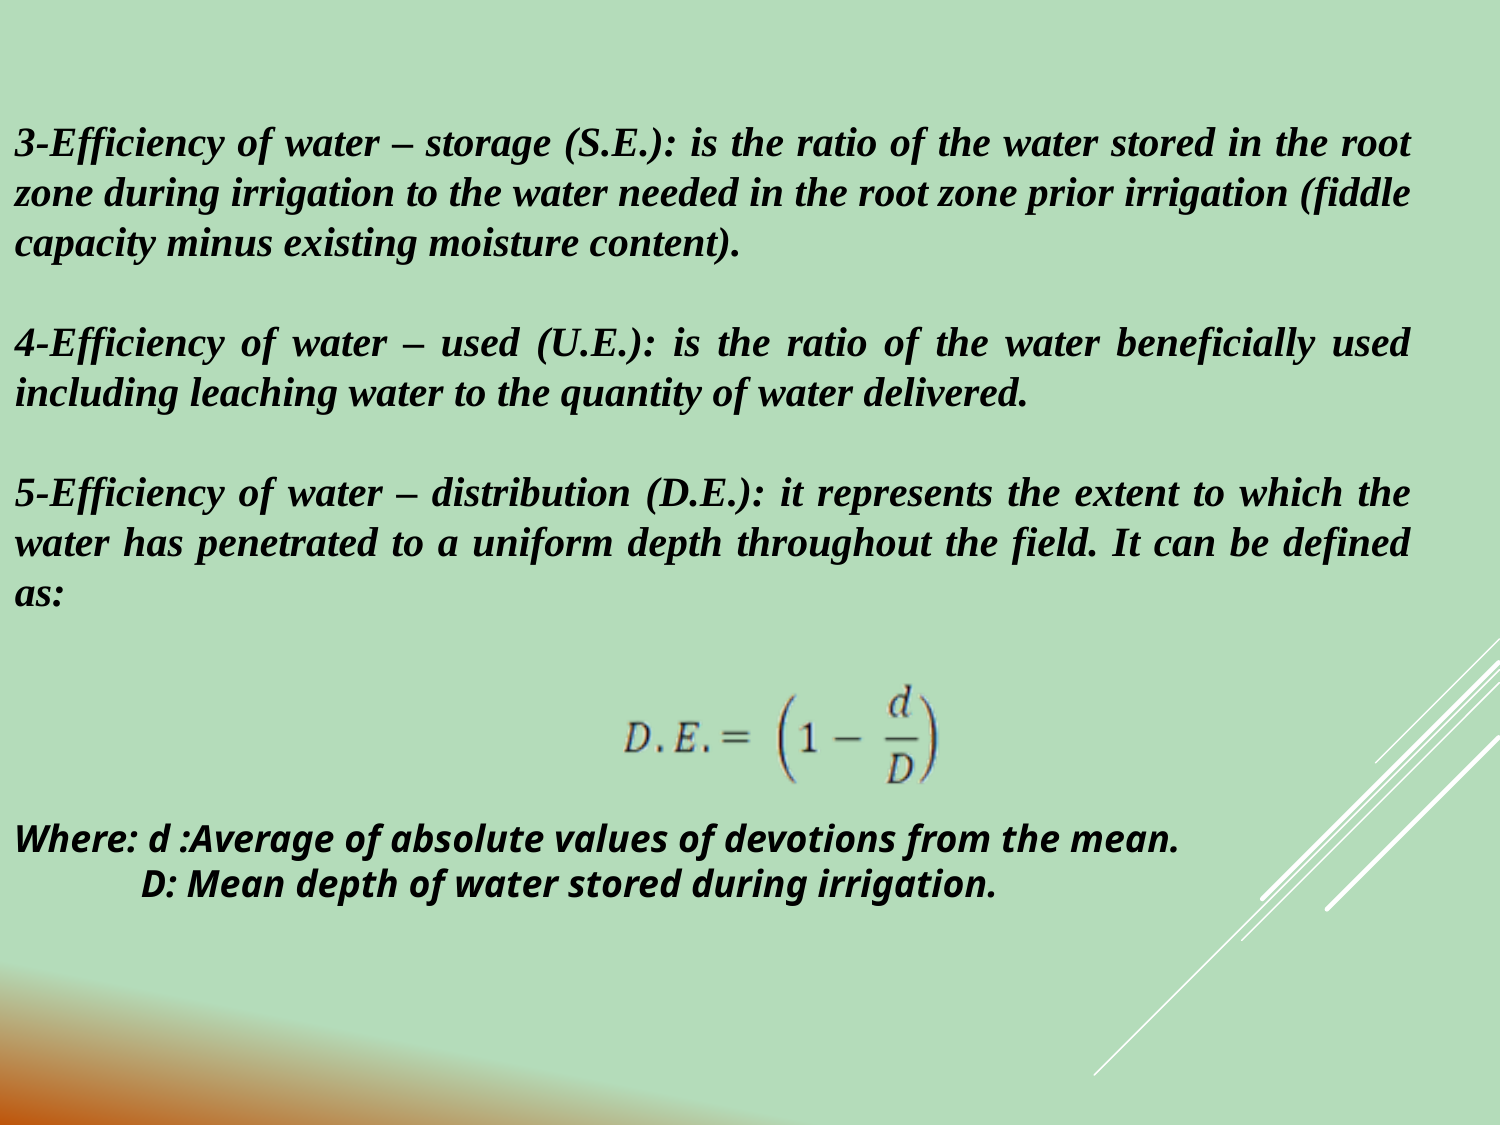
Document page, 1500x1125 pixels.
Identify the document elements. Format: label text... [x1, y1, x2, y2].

text_box 3-Efficiency of water – storage (S.E.): is the ratio of the water stored in the root zone during irrigation to the water needed in the root zone prior irrigation (fiddle capacity minus existing moisture content). 4-Efficiency of water – used (U.E.): is the ratio of the water beneficially used including leaching water to the quantity of water delivered. 5-Efficiency of water – distribution (D.E.): it represents the extent to which the water has penetrated to a uniform depth throughout the field. It can be defined as: [0, 107, 1427, 623]
picture [623, 682, 954, 794]
text_box Where: d :Average of absolute values of devotions from the mean. D: Mean depth of water stored during irrigation. [0, 807, 1402, 913]
